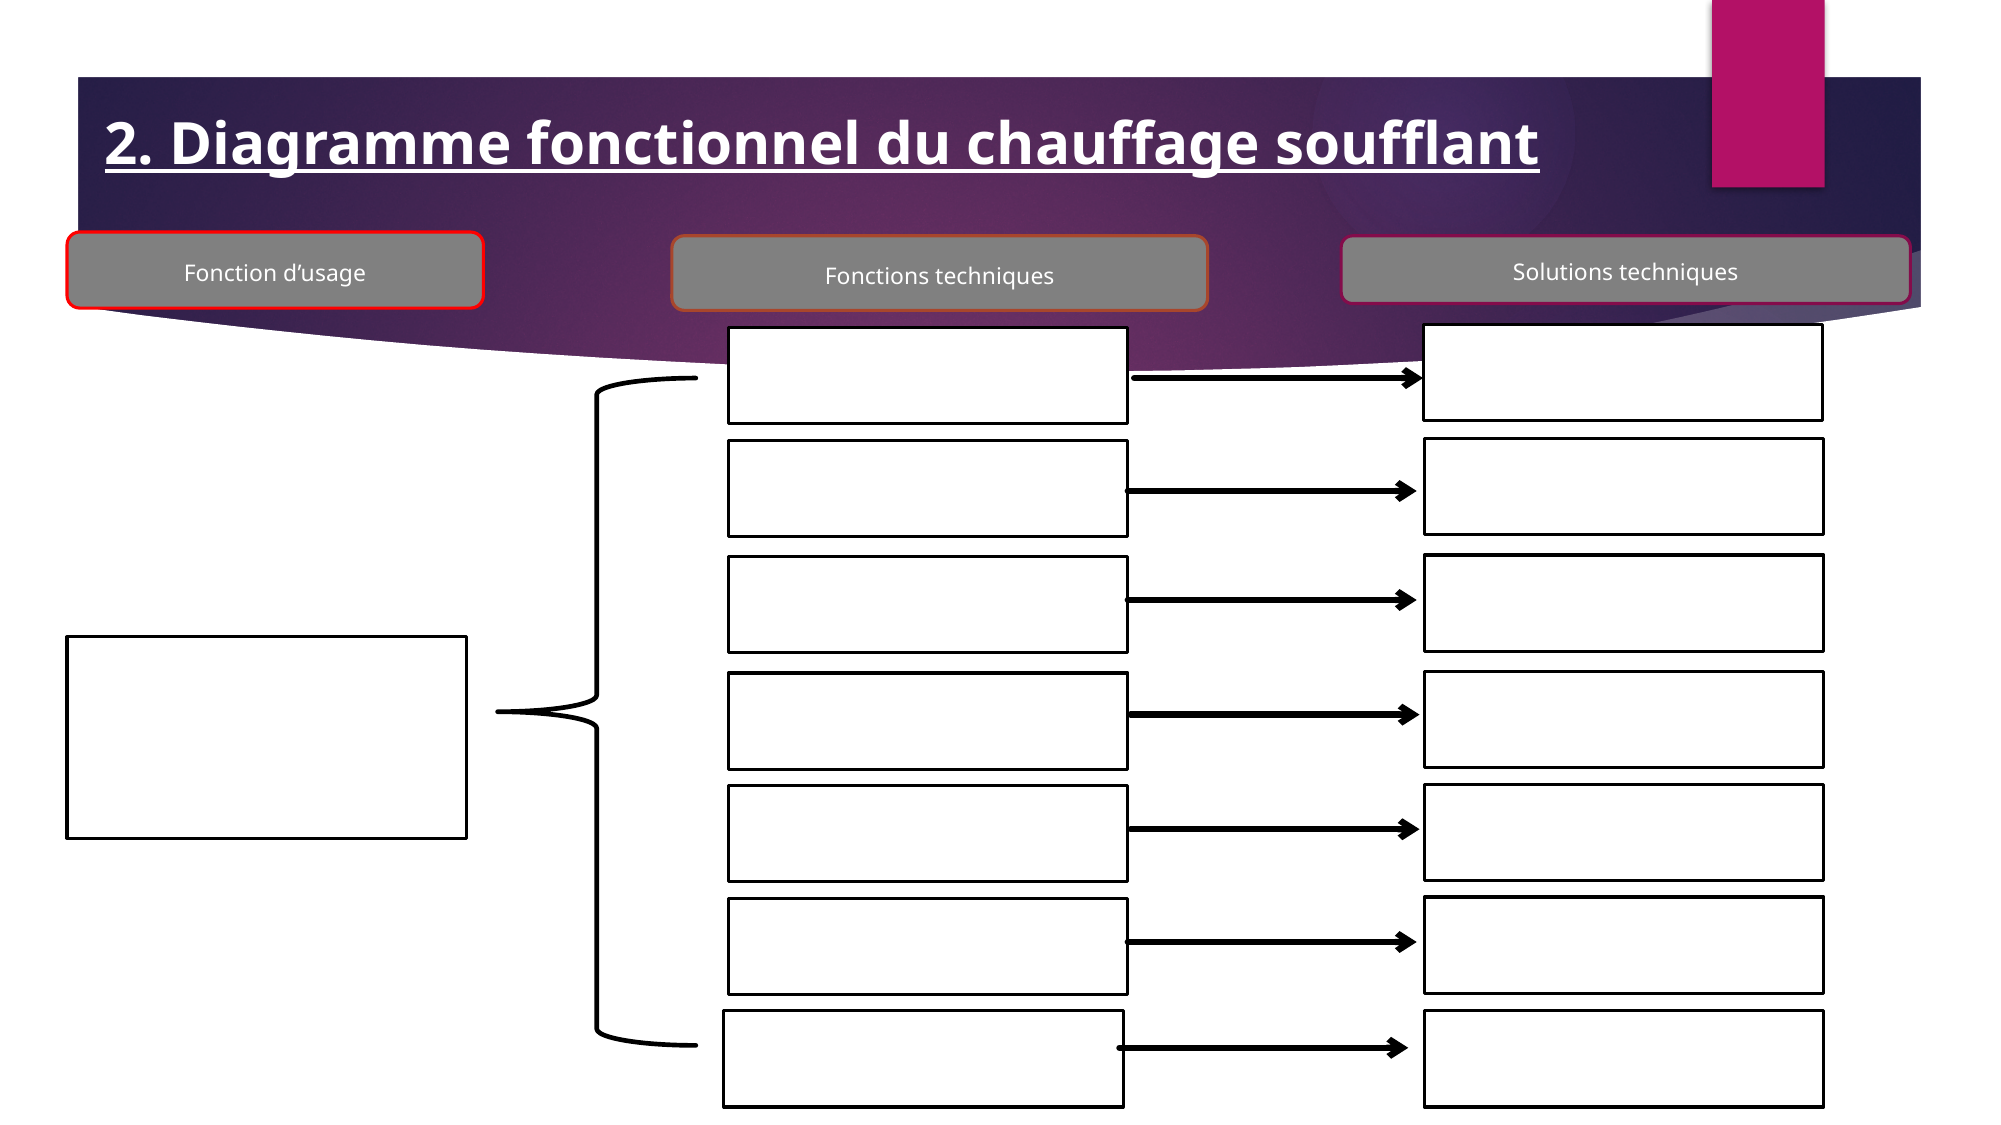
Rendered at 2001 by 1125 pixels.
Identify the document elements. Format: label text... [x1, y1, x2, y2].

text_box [66, 231, 1911, 1108]
title 2. Diagramme fonctionnel du chauffage soufflant [89, 36, 1830, 230]
